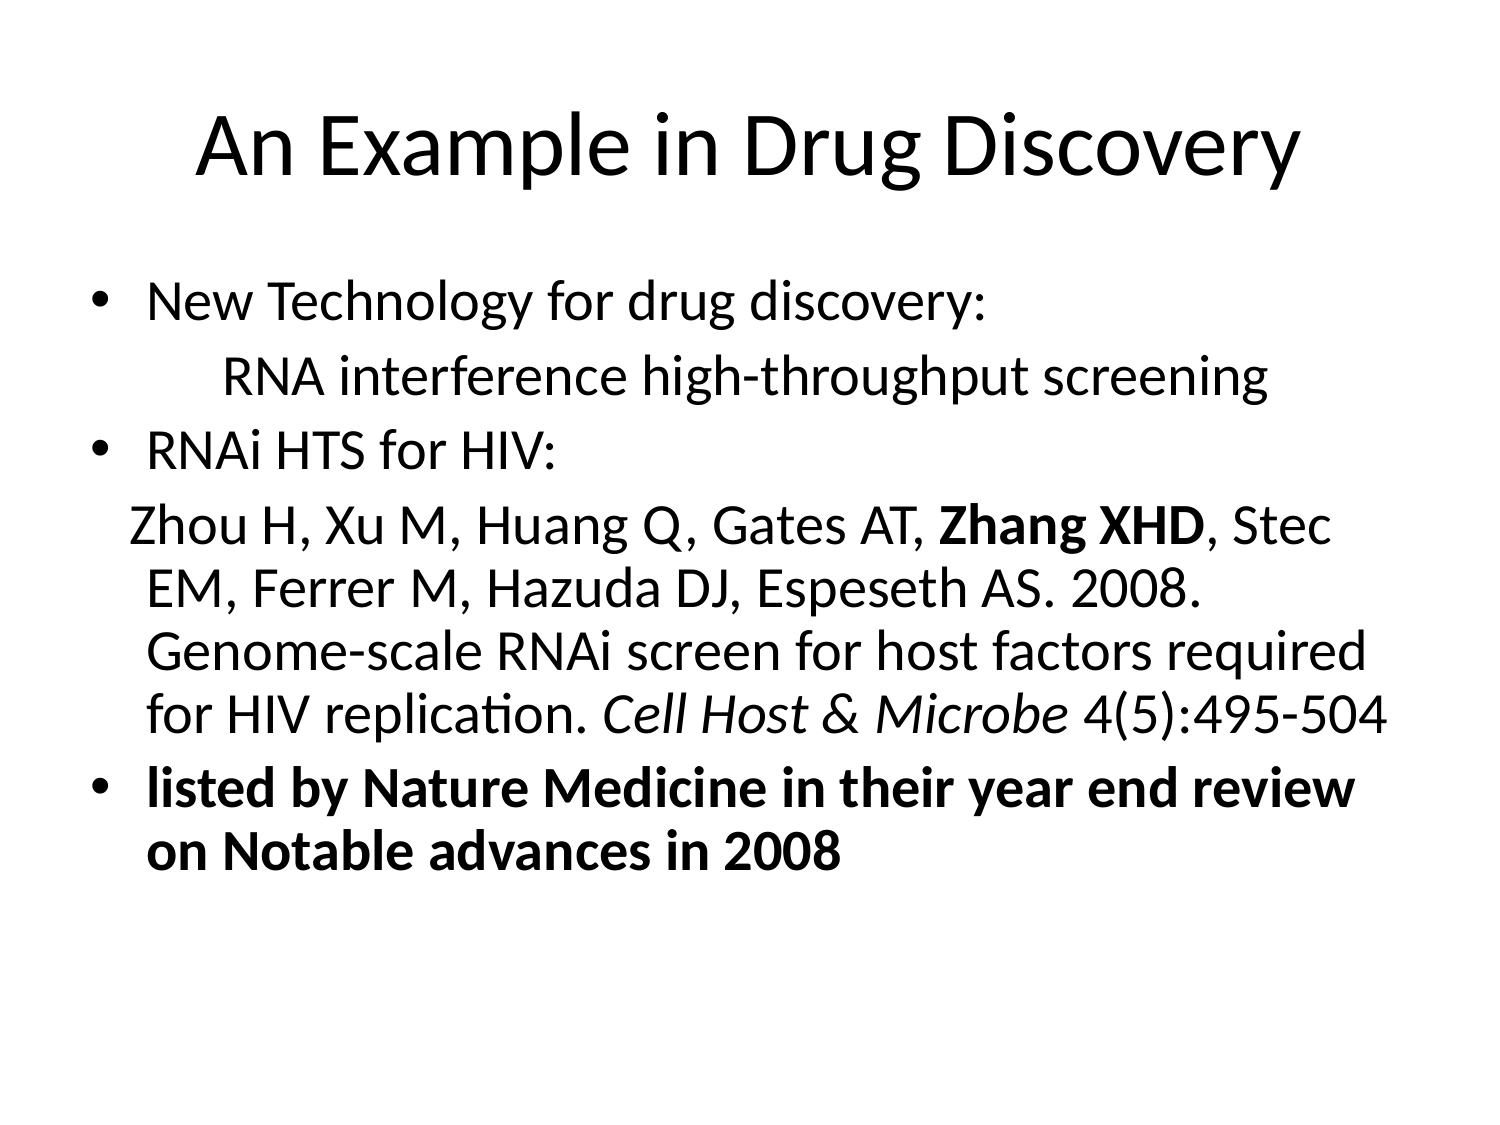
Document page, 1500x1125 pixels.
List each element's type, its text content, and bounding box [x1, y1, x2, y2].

title An Example in Drug Discovery [75, 45, 1425, 233]
list New Technology for drug discovery: RNA interference high-throughput screening RNAi HTS for HIV: Zhou H, Xu M, Huang Q, Gates AT, Zhang XHD, Stec EM, Ferrer M, Hazuda DJ, Espeseth AS. 2008. Genome-scale RNAi screen for host factors required for HIV replication. Cell Host & Microbe 4(5):495-504 listed by Nature Medicine in their year end review on Notable advances in 2008 [75, 262, 1425, 1005]
